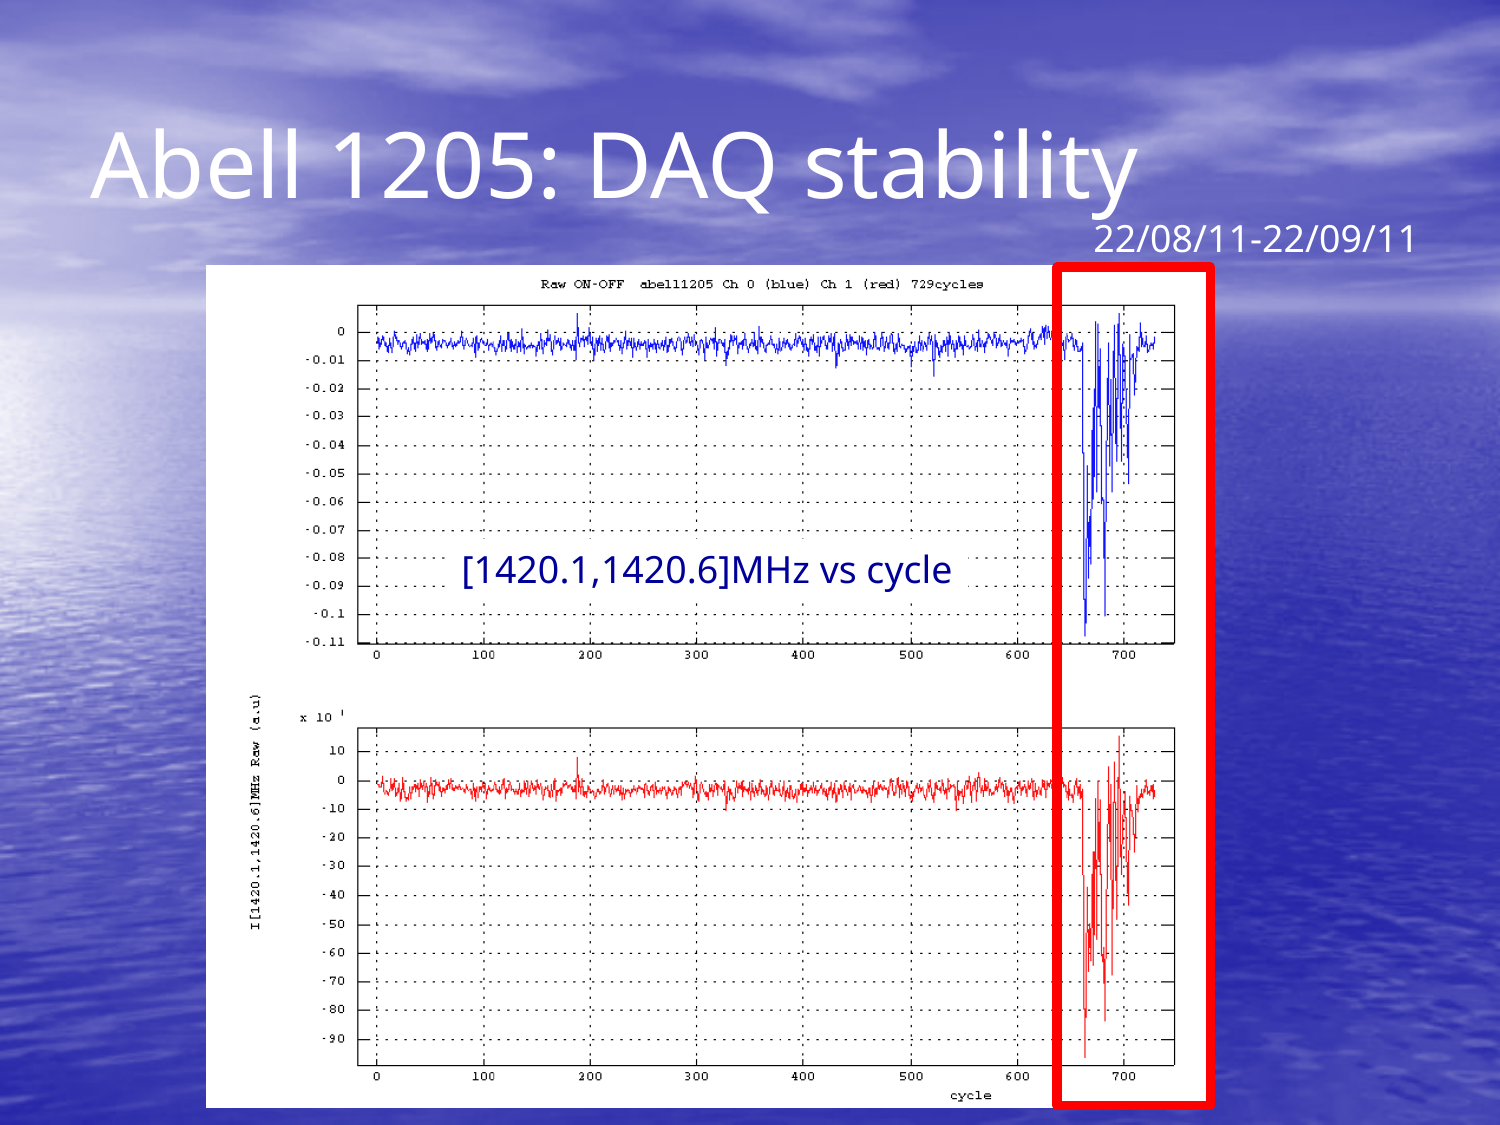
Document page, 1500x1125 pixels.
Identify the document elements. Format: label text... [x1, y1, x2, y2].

text_box 22/08/11-22/09/11 [1078, 208, 1434, 268]
picture [206, 265, 1211, 1108]
title Abell 1205: DAQ stability [74, 47, 1426, 276]
